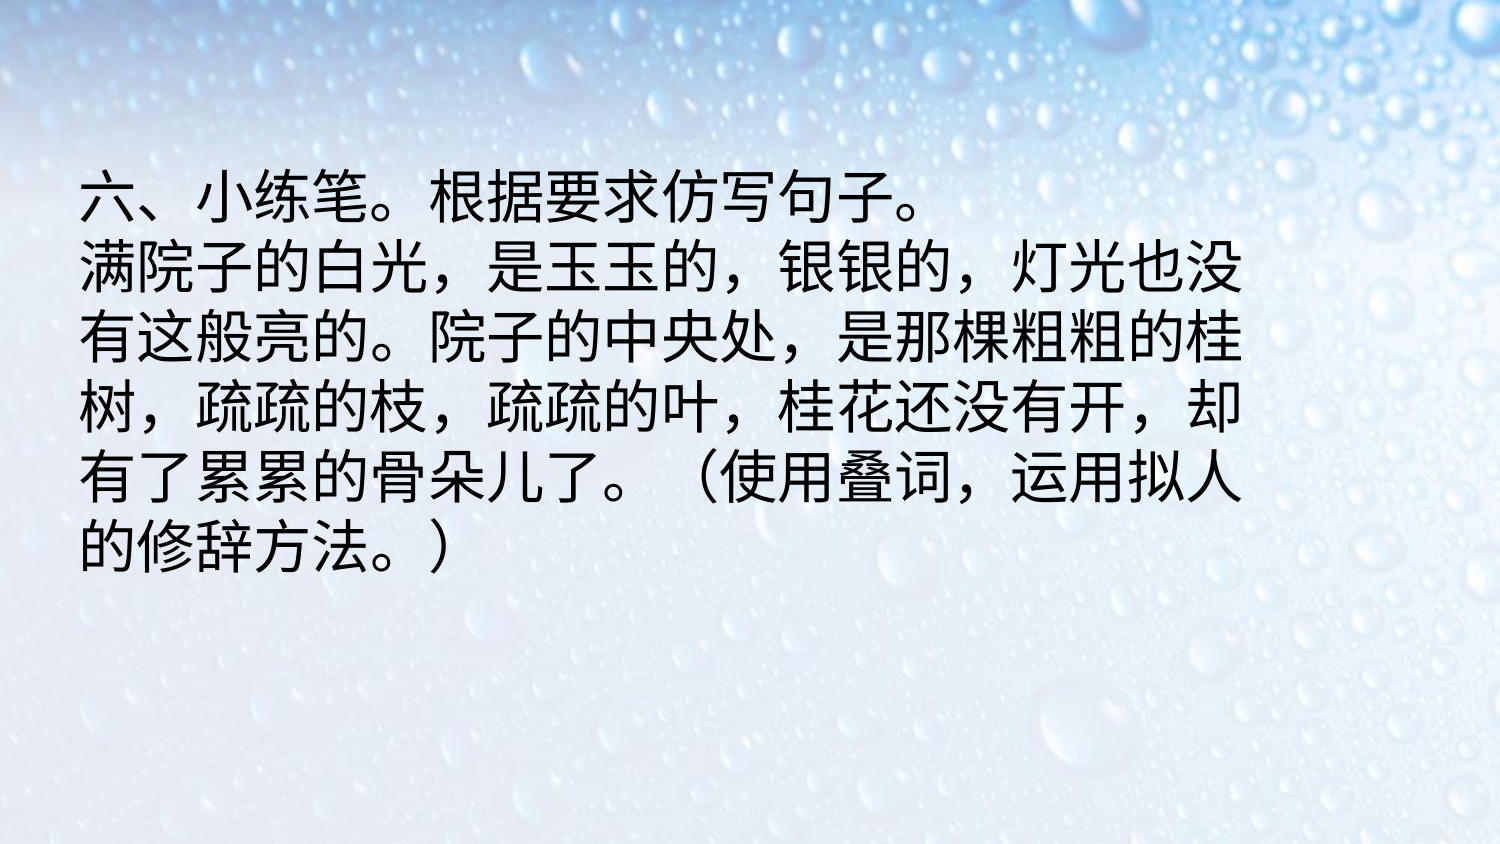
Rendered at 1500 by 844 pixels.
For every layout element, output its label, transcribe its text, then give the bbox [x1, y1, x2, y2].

picture [0, 0, 1500, 844]
text_box 六、小练笔。根据要求仿写句子。 满院子的白光，是玉玉的，银银的，灯光也没有这般亮的。院子的中央处，是那棵粗粗的桂树，疏疏的枝，疏疏的叶，桂花还没有开，却有了累累的骨朵儿了。（使用叠词，运用拟人的修辞方法。） [64, 152, 1316, 588]
